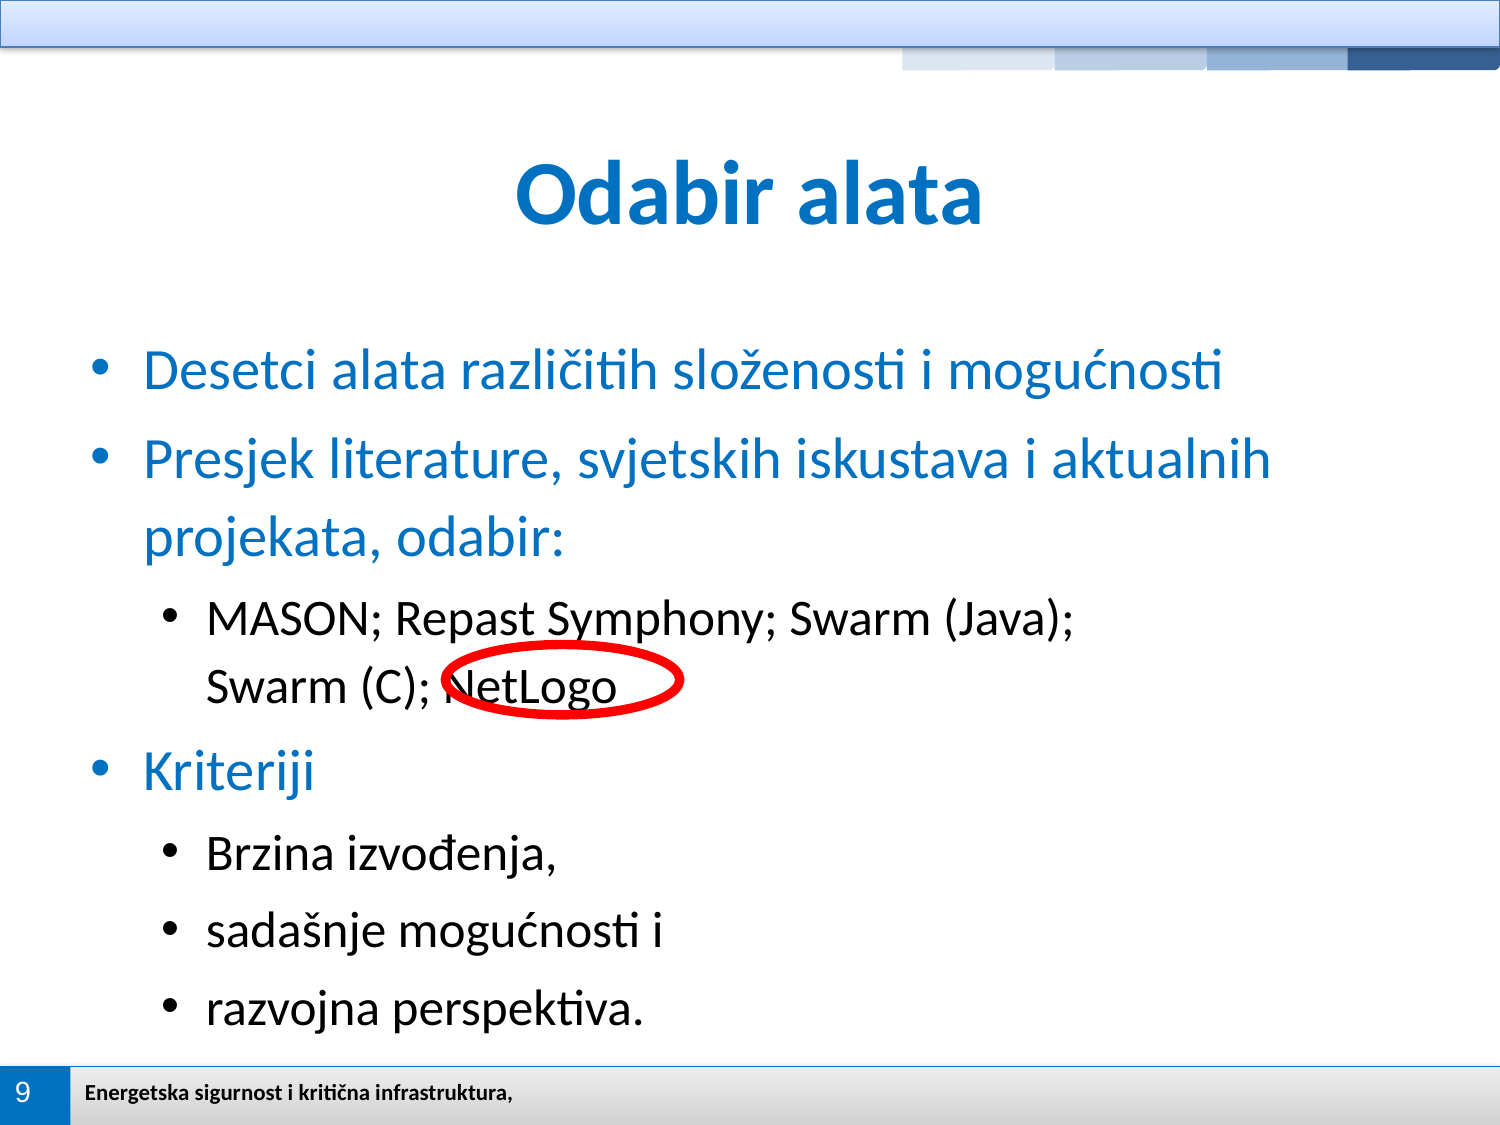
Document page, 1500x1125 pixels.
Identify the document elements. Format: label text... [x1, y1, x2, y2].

title Odabir alata [74, 93, 1426, 282]
list Desetci alata različitih složenosti i mogućnosti Presjek literature, svjetskih iskustava i aktualnih projekata, odabir: MASON; Repast Symphony; Swarm (Java); Swarm (C); NetLogo Kriteriji Brzina izvođenja, sadašnje mogućnosti i razvojna perspektiva. [74, 316, 1426, 1048]
text_box [443, 642, 682, 717]
